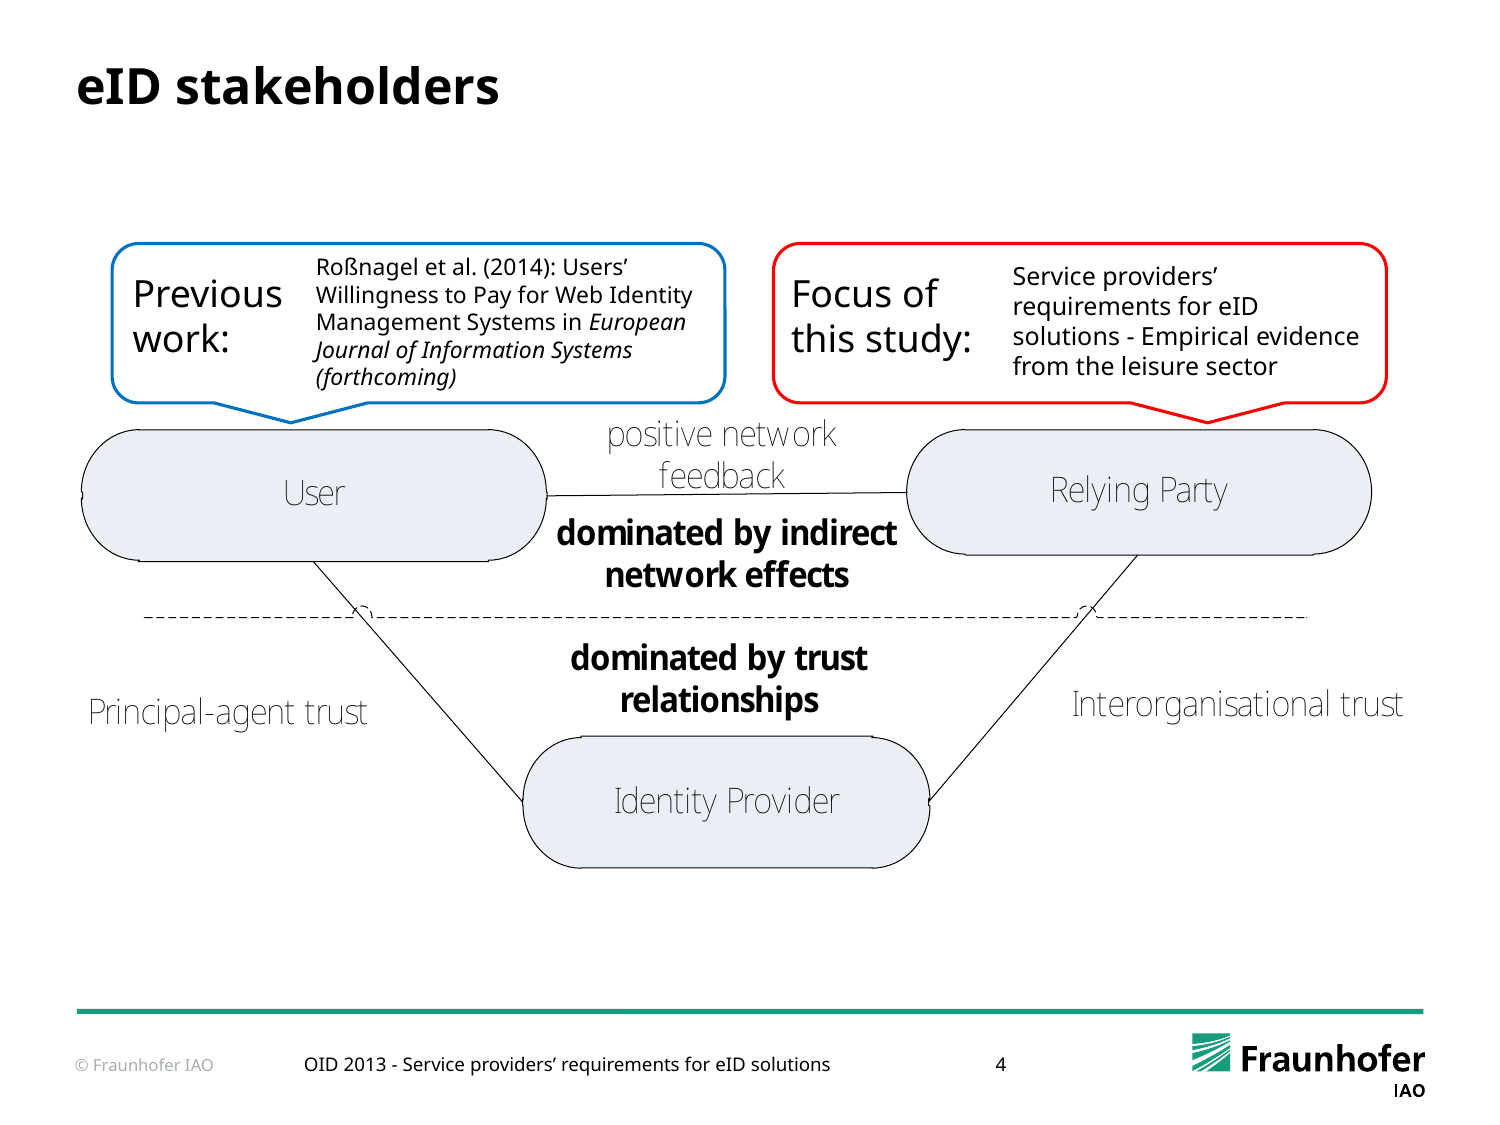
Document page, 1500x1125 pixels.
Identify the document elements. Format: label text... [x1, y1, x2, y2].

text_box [773, 243, 1387, 404]
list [5, 413, 1459, 875]
title eID stakeholders [76, 54, 1423, 116]
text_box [111, 243, 726, 462]
